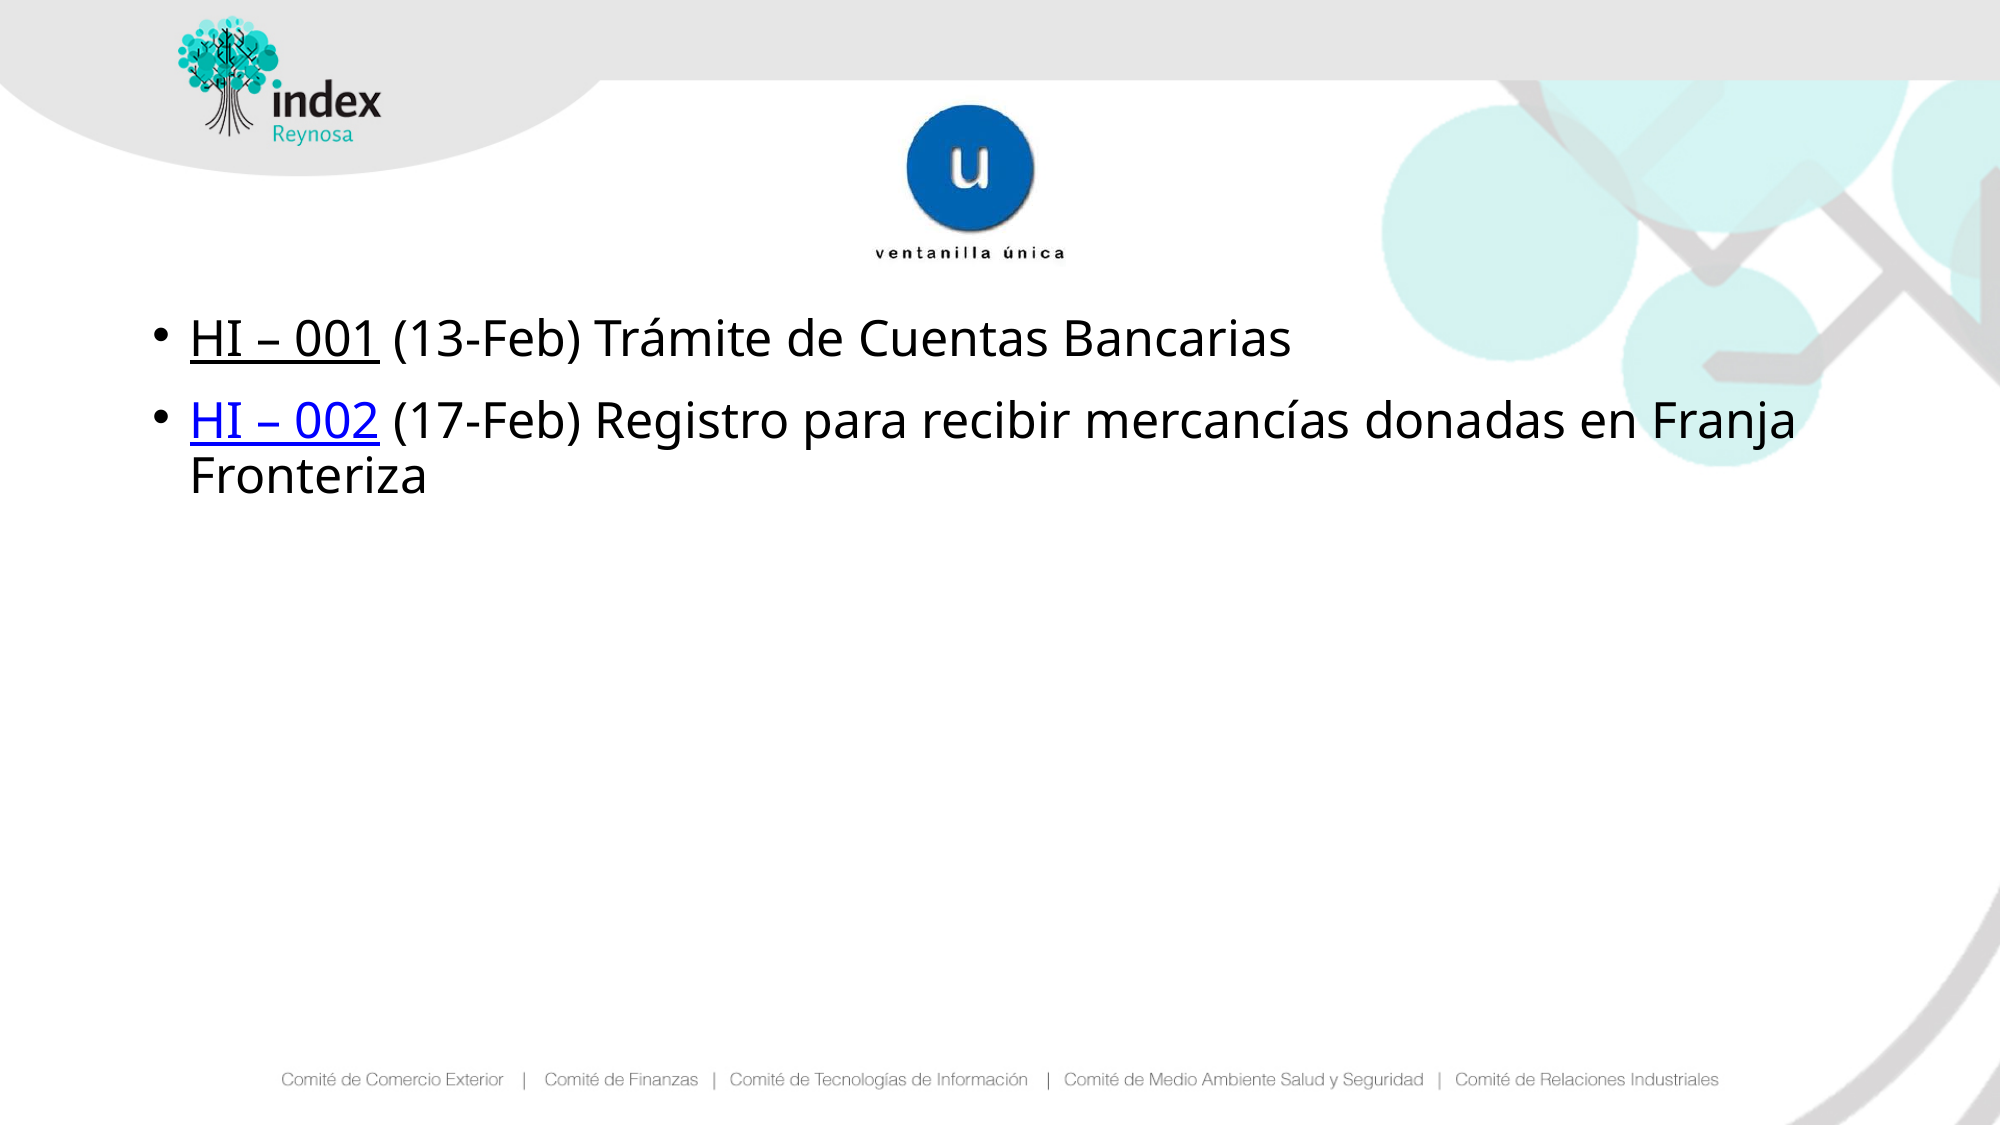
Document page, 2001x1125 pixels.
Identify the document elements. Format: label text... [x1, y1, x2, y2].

list HI – 001 (13-Feb) Trámite de Cuentas Bancarias HI – 002 (17-Feb) Registro para recibir mercancías donadas en Franja Fronteriza [137, 299, 1863, 1014]
picture [0, 0, 2000, 1125]
